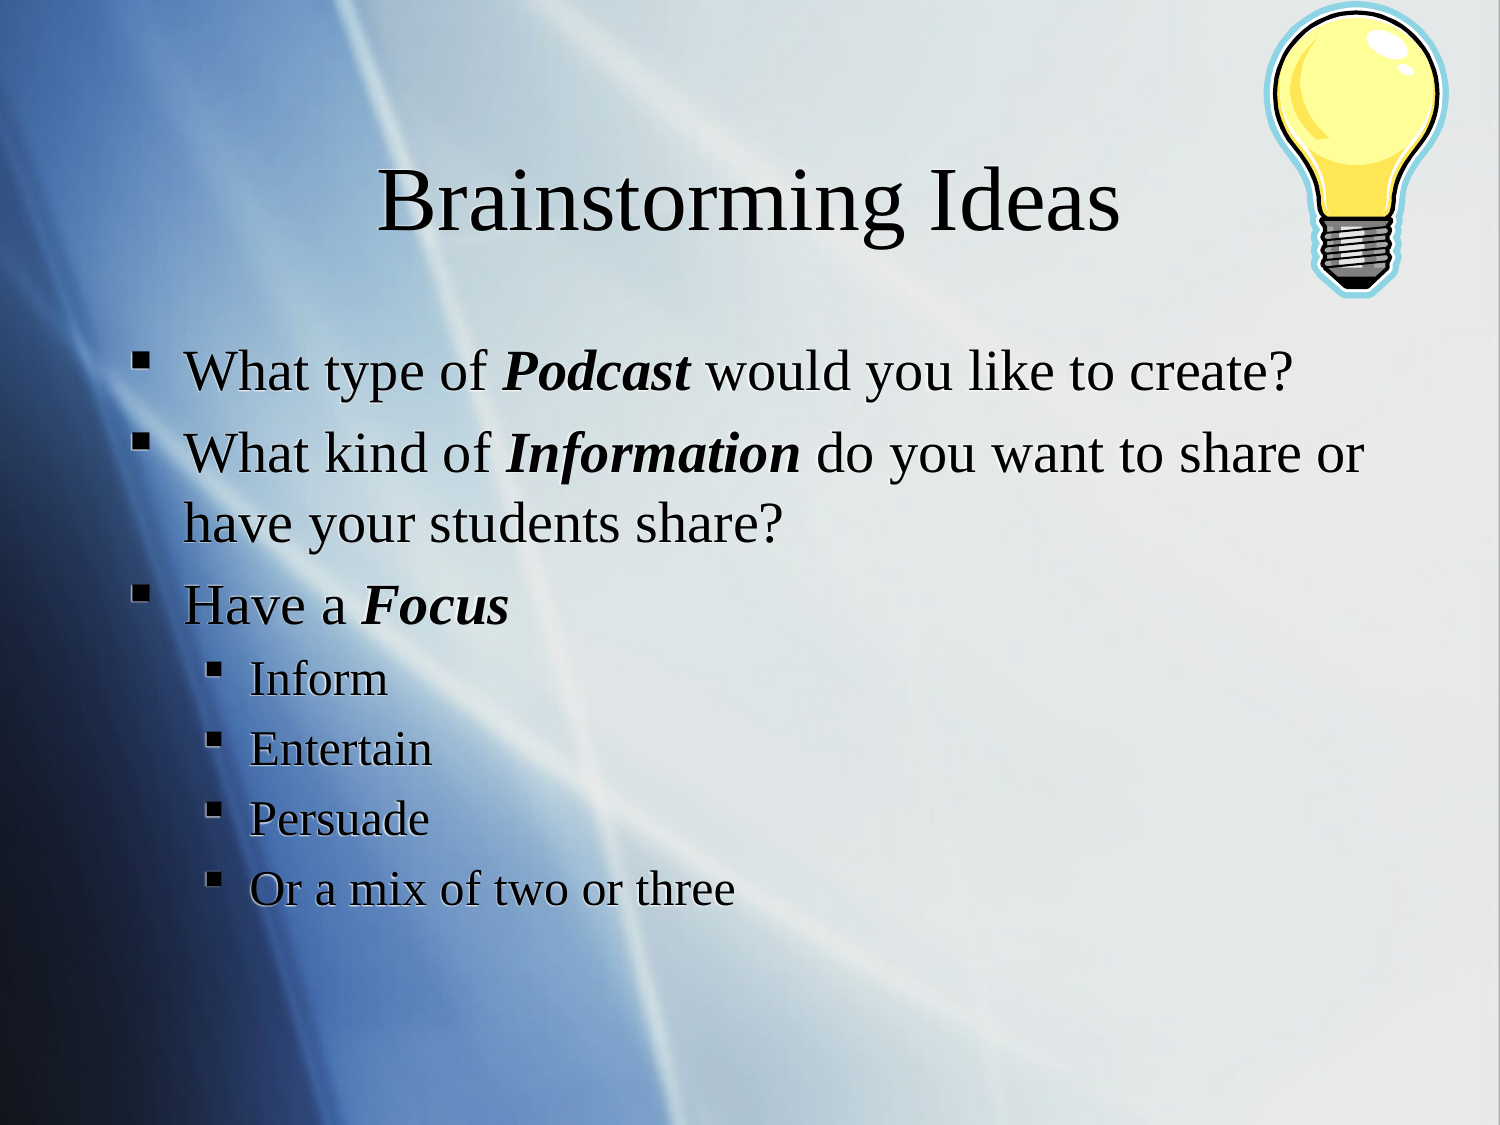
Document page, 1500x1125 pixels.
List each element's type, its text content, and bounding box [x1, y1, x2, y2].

picture [0, 0, 1500, 1125]
list What type of Podcast would you like to create? What kind of Information do you want to share or have your students share? Have a Focus Inform Entertain Persuade Or a mix of two or three [112, 324, 1388, 1001]
title Brainstorming Ideas [112, 99, 1257, 288]
